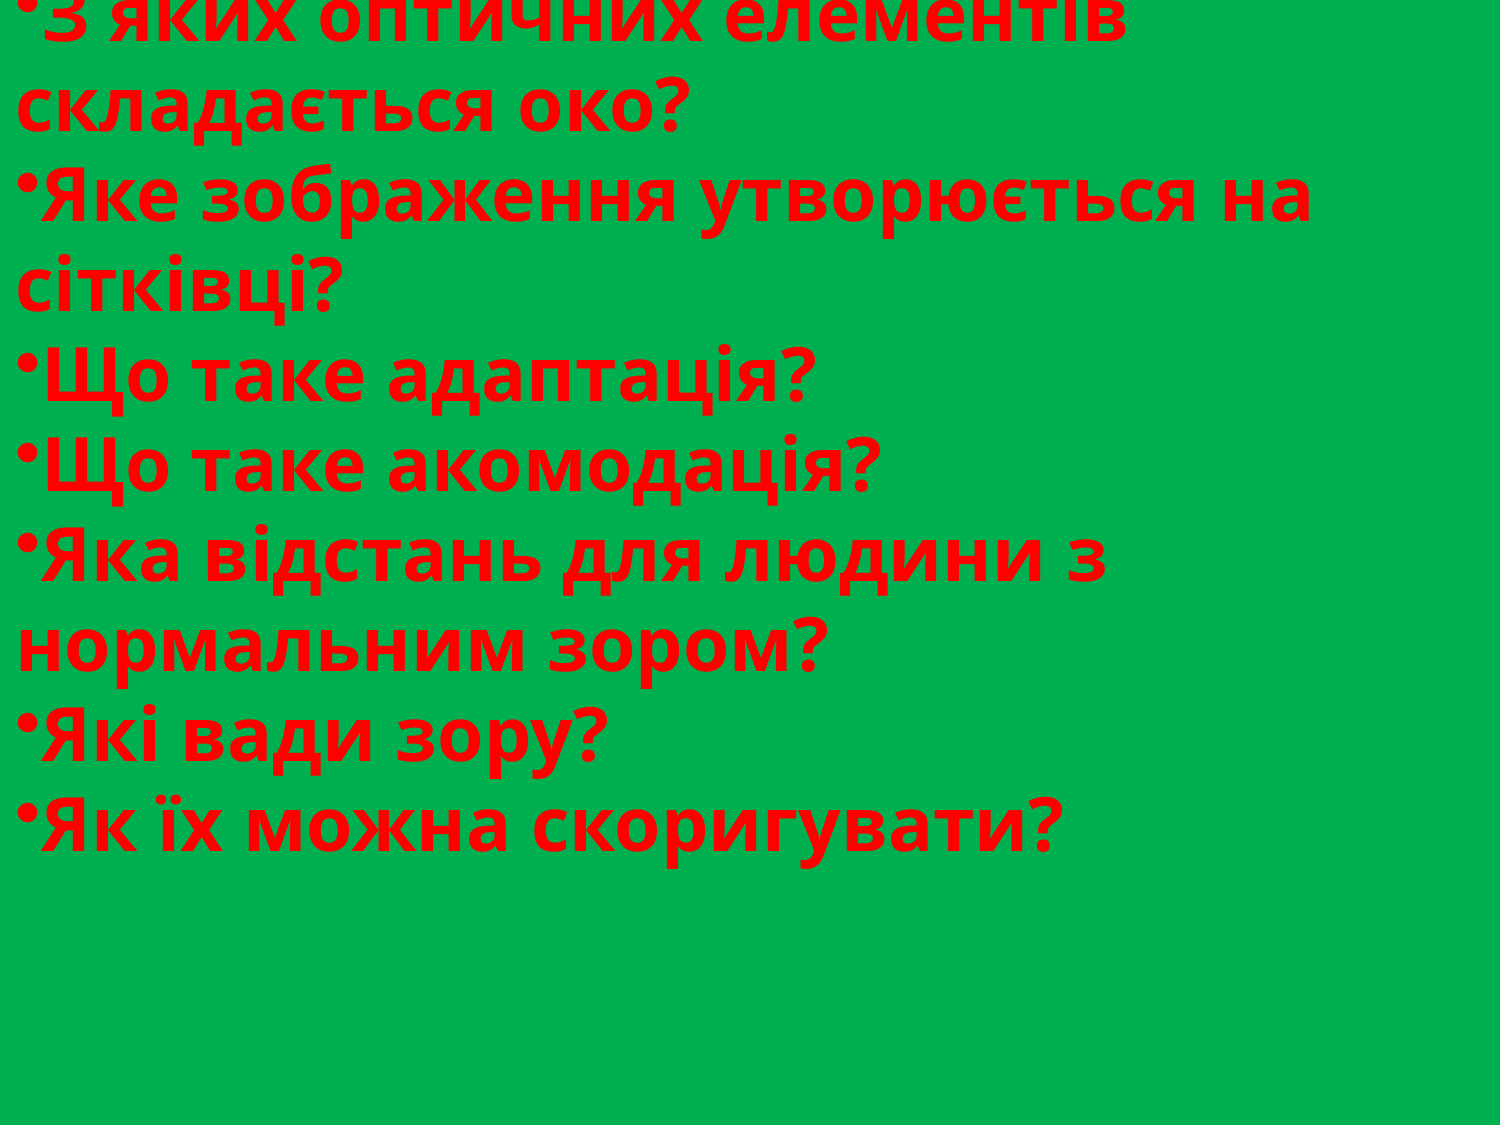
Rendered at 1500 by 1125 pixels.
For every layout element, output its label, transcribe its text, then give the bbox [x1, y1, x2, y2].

text_box З яких оптичних елементів складається око? Яке зображення утворюється на сітківці? Що таке адаптація? Що таке акомодація? Яка відстань для людини з нормальним зором? Які вади зору? Як їх можна скоригувати? [0, 0, 1500, 874]
